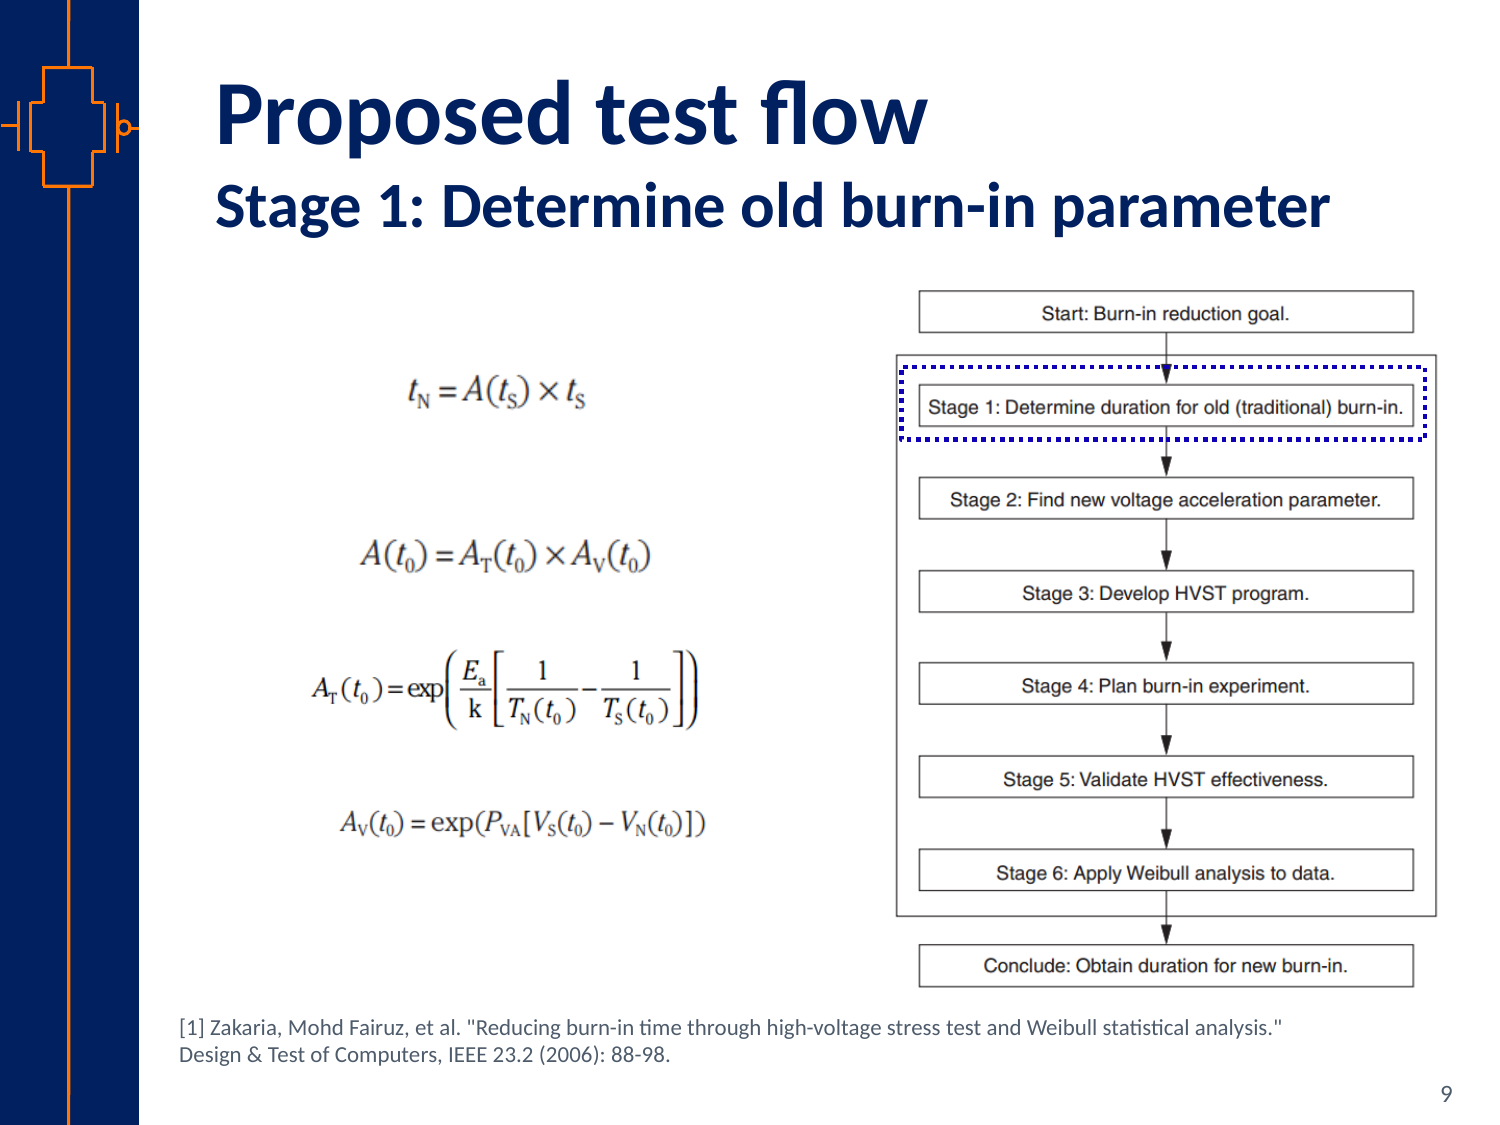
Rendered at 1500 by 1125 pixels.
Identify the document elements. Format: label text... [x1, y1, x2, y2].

slide_number 9 [1425, 1062, 1488, 1123]
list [311, 498, 722, 594]
picture [377, 342, 610, 431]
picture [281, 596, 740, 767]
title Proposed test flow Stage 1: Determine old burn-in parameter [200, 37, 1388, 248]
text_box [1] Zakaria, Mohd Fairuz, et al. "Reducing burn-in time through high-voltage stress test and Weibull statistical analysis." Design & Test of Computers, IEEE 23.2 (2006): 88-98. [164, 1005, 1305, 1075]
picture [314, 778, 722, 865]
picture [851, 262, 1476, 1018]
